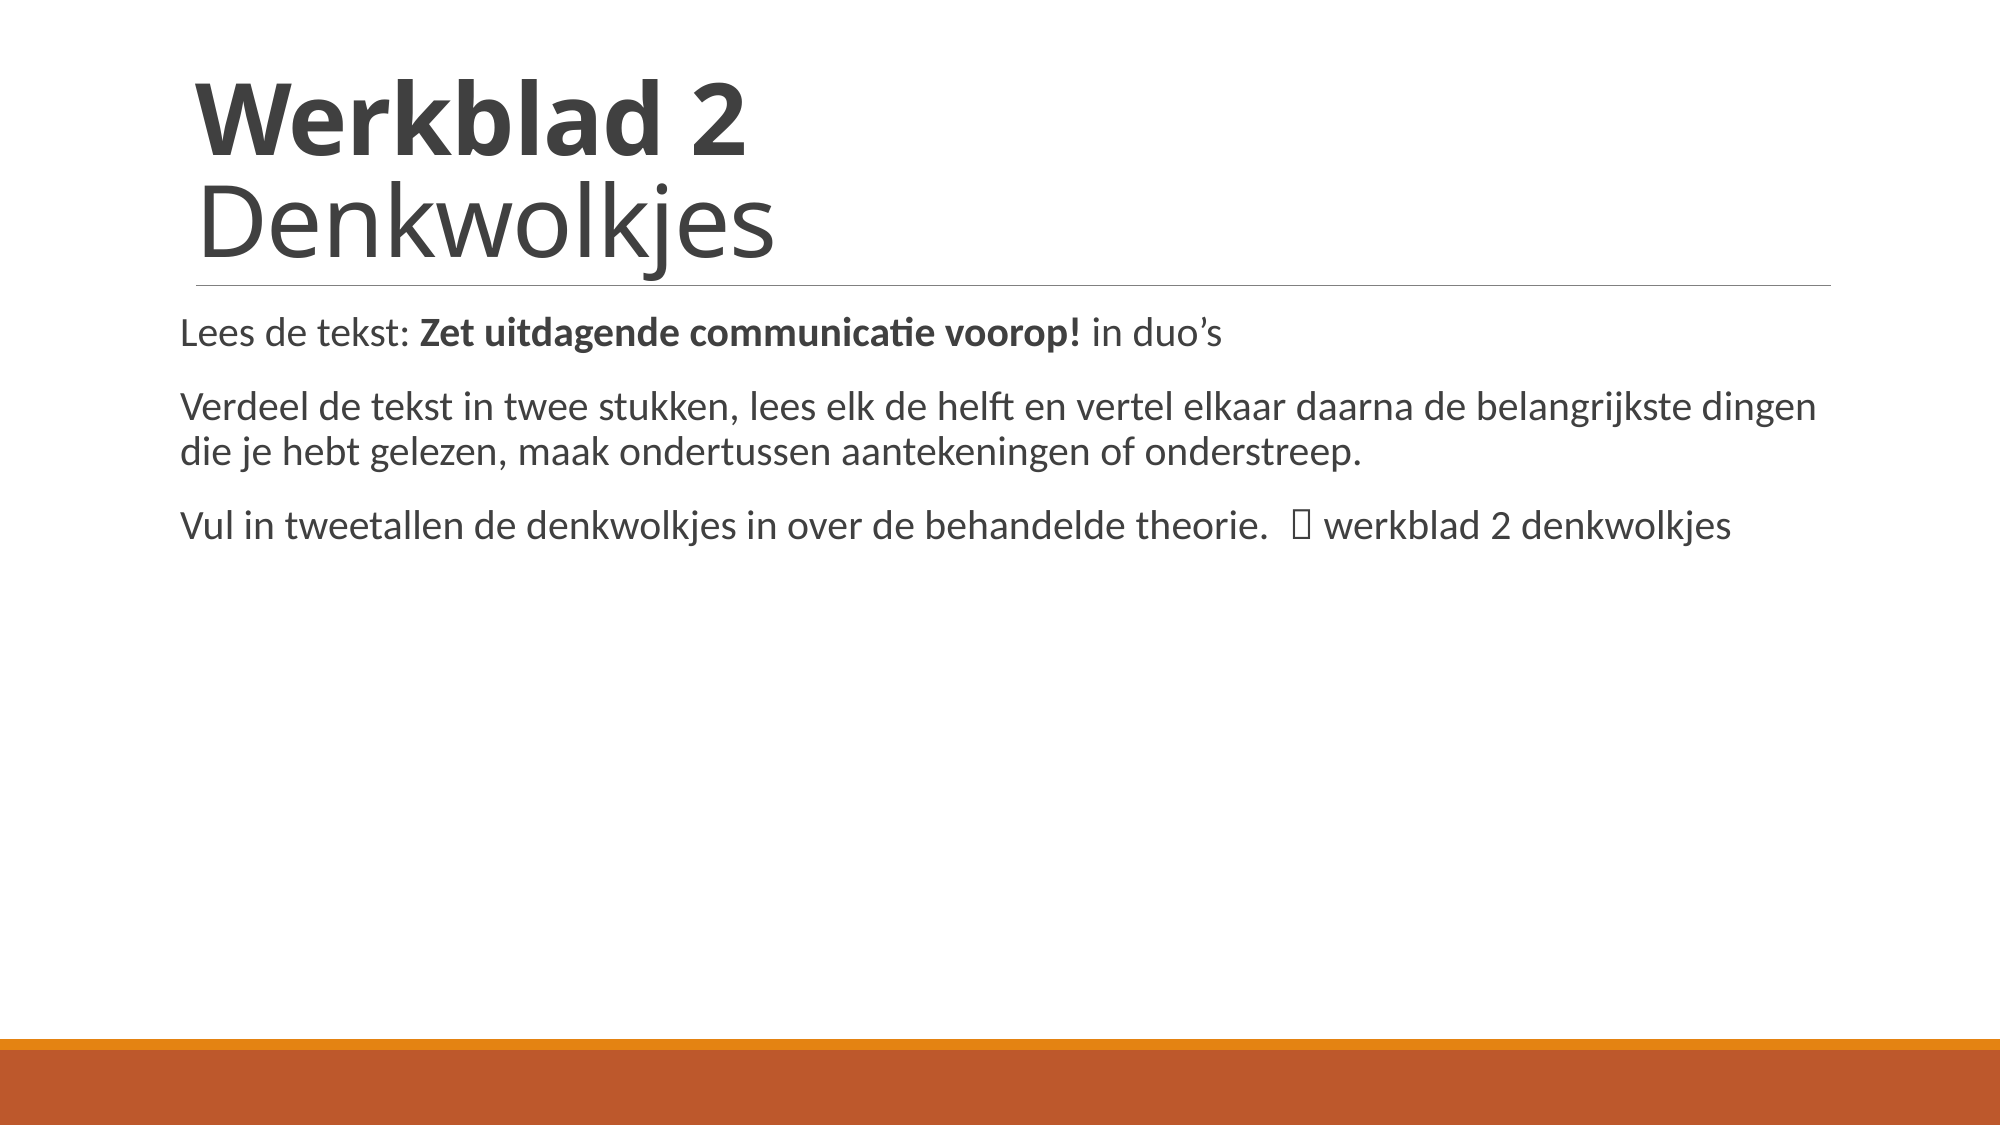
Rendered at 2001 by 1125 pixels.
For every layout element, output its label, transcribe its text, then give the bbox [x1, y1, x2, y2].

list Lees de tekst: Zet uitdagende communicatie voorop! in duo’s Verdeel de tekst in twee stukken, lees elk de helft en vertel elkaar daarna de belangrijkste dingen die je hebt gelezen, maak ondertussen aantekeningen of onderstreep. Vul in tweetallen de denkwolkjes in over de behandelde theorie.  werkblad 2 denkwolkjes [180, 302, 1830, 963]
title Werkblad 2 Denkwolkjes [180, 47, 1830, 285]
